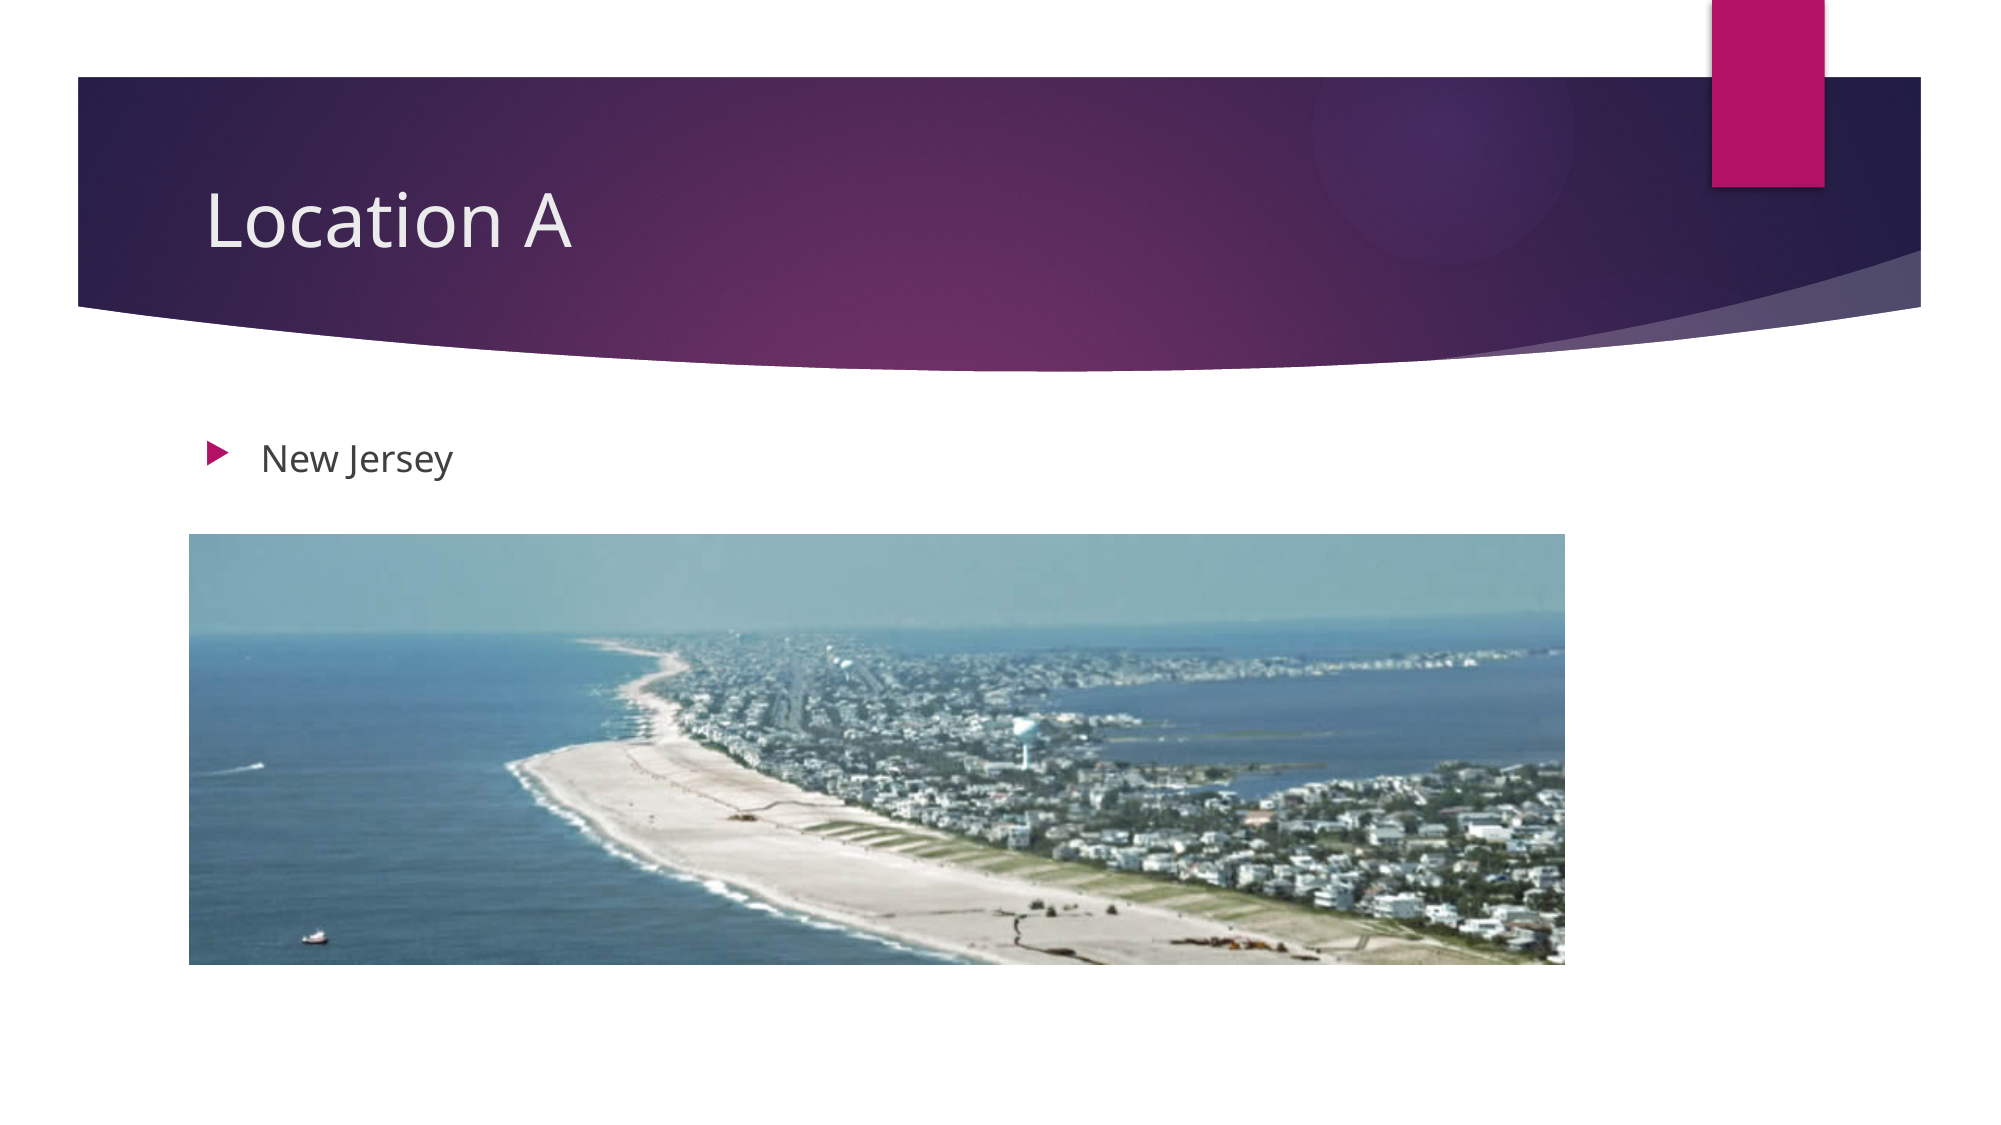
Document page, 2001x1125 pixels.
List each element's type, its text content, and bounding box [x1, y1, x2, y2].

title Location A [189, 159, 1627, 276]
list New Jersey [189, 427, 1638, 988]
picture [189, 534, 1565, 965]
